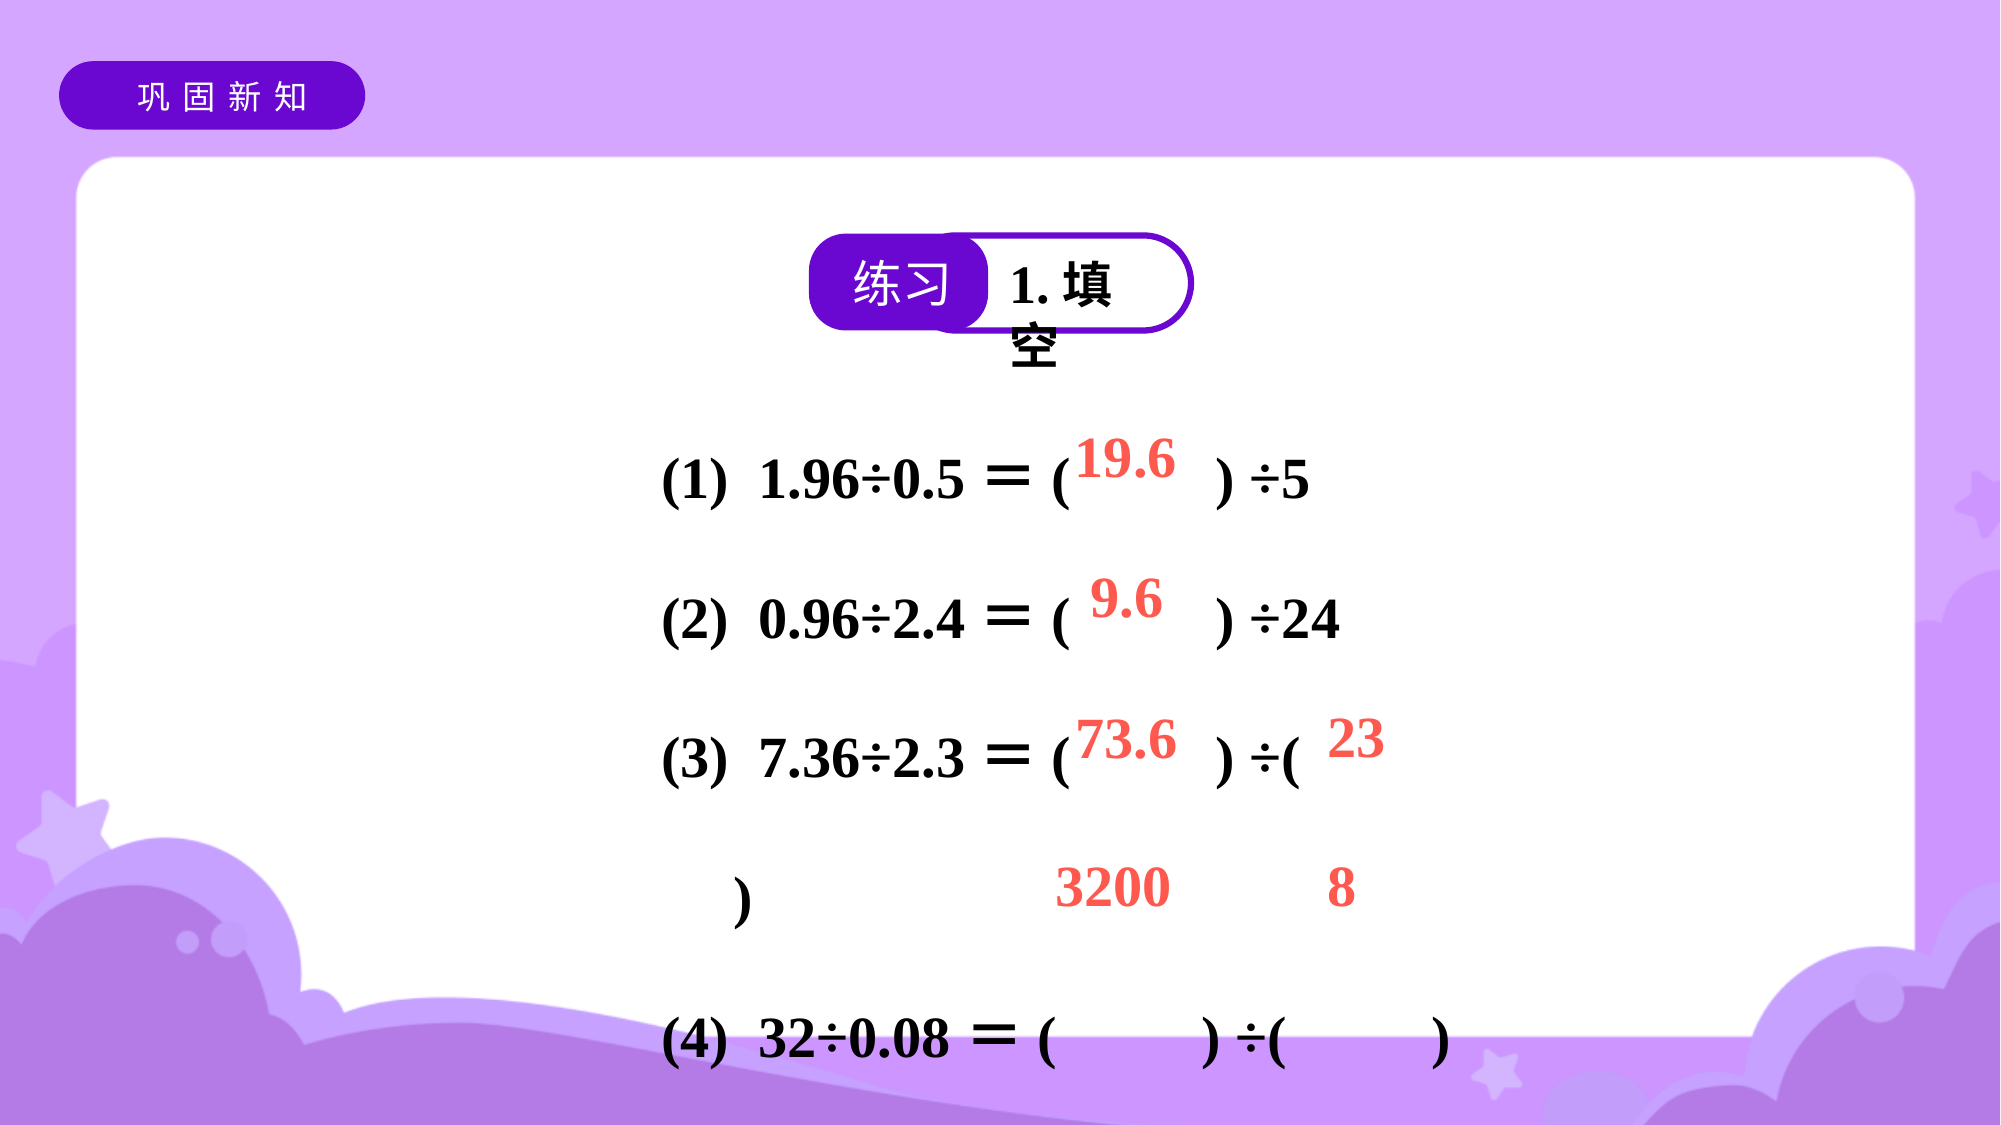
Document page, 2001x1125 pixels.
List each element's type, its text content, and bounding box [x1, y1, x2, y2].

text_box 19.6 [1059, 411, 1199, 497]
text_box 巩固新知 [111, 68, 333, 124]
text_box 8 [1312, 819, 1384, 926]
text_box (1) 1.96÷0.5＝( ) ÷5 (2) 0.96÷2.4＝( ) ÷24 (3) 7.36÷2.3＝( ) ÷( ) (4) 32÷0.08＝( ) ÷( ) [646, 362, 1470, 1077]
text_box 3200 [1040, 820, 1197, 926]
text_box 9.6 [1075, 551, 1183, 692]
picture [0, 0, 2001, 1125]
text_box 23 [1312, 691, 1414, 777]
text_box 73.6 [1060, 692, 1197, 820]
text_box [808, 233, 1191, 331]
